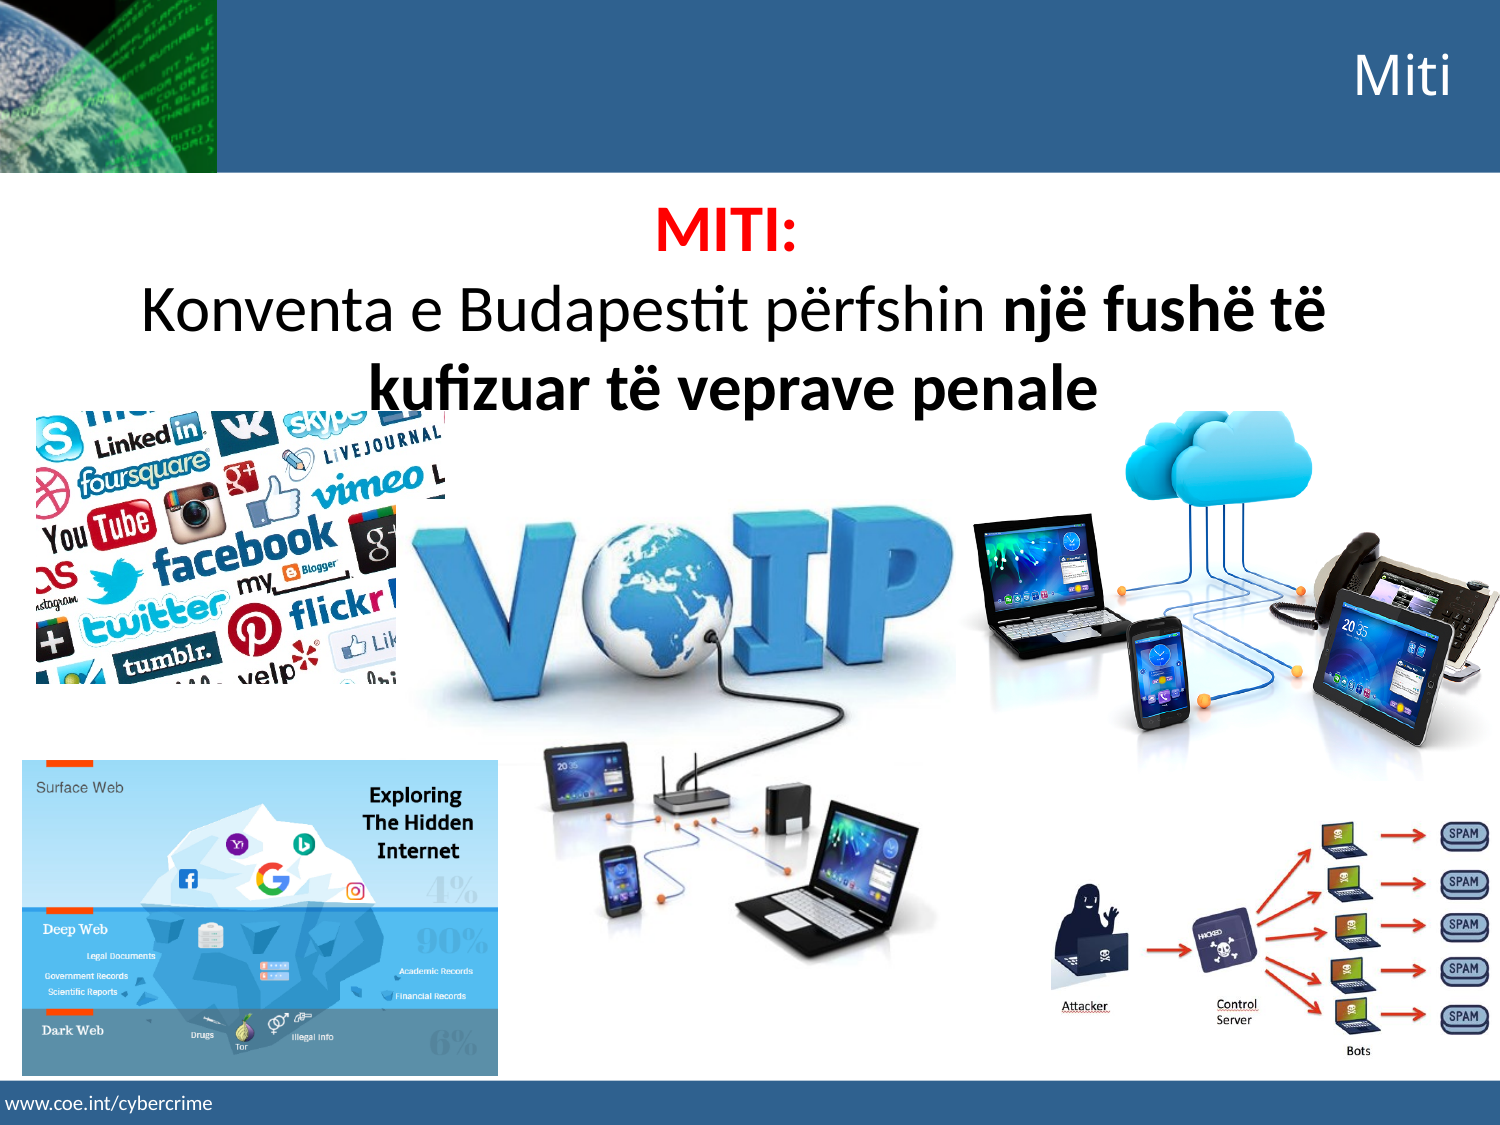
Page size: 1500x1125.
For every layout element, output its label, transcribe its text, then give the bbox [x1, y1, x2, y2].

picture [22, 411, 1500, 1076]
text_box [667, 384, 1181, 461]
picture [221, 411, 269, 440]
picture [1051, 811, 1492, 1065]
picture [0, 0, 217, 173]
text_box MITI: Konventa e Budapestit përfshin një fushë të kufizuar të veprave penale [64, 176, 1404, 432]
text_box Miti [230, 31, 1483, 114]
